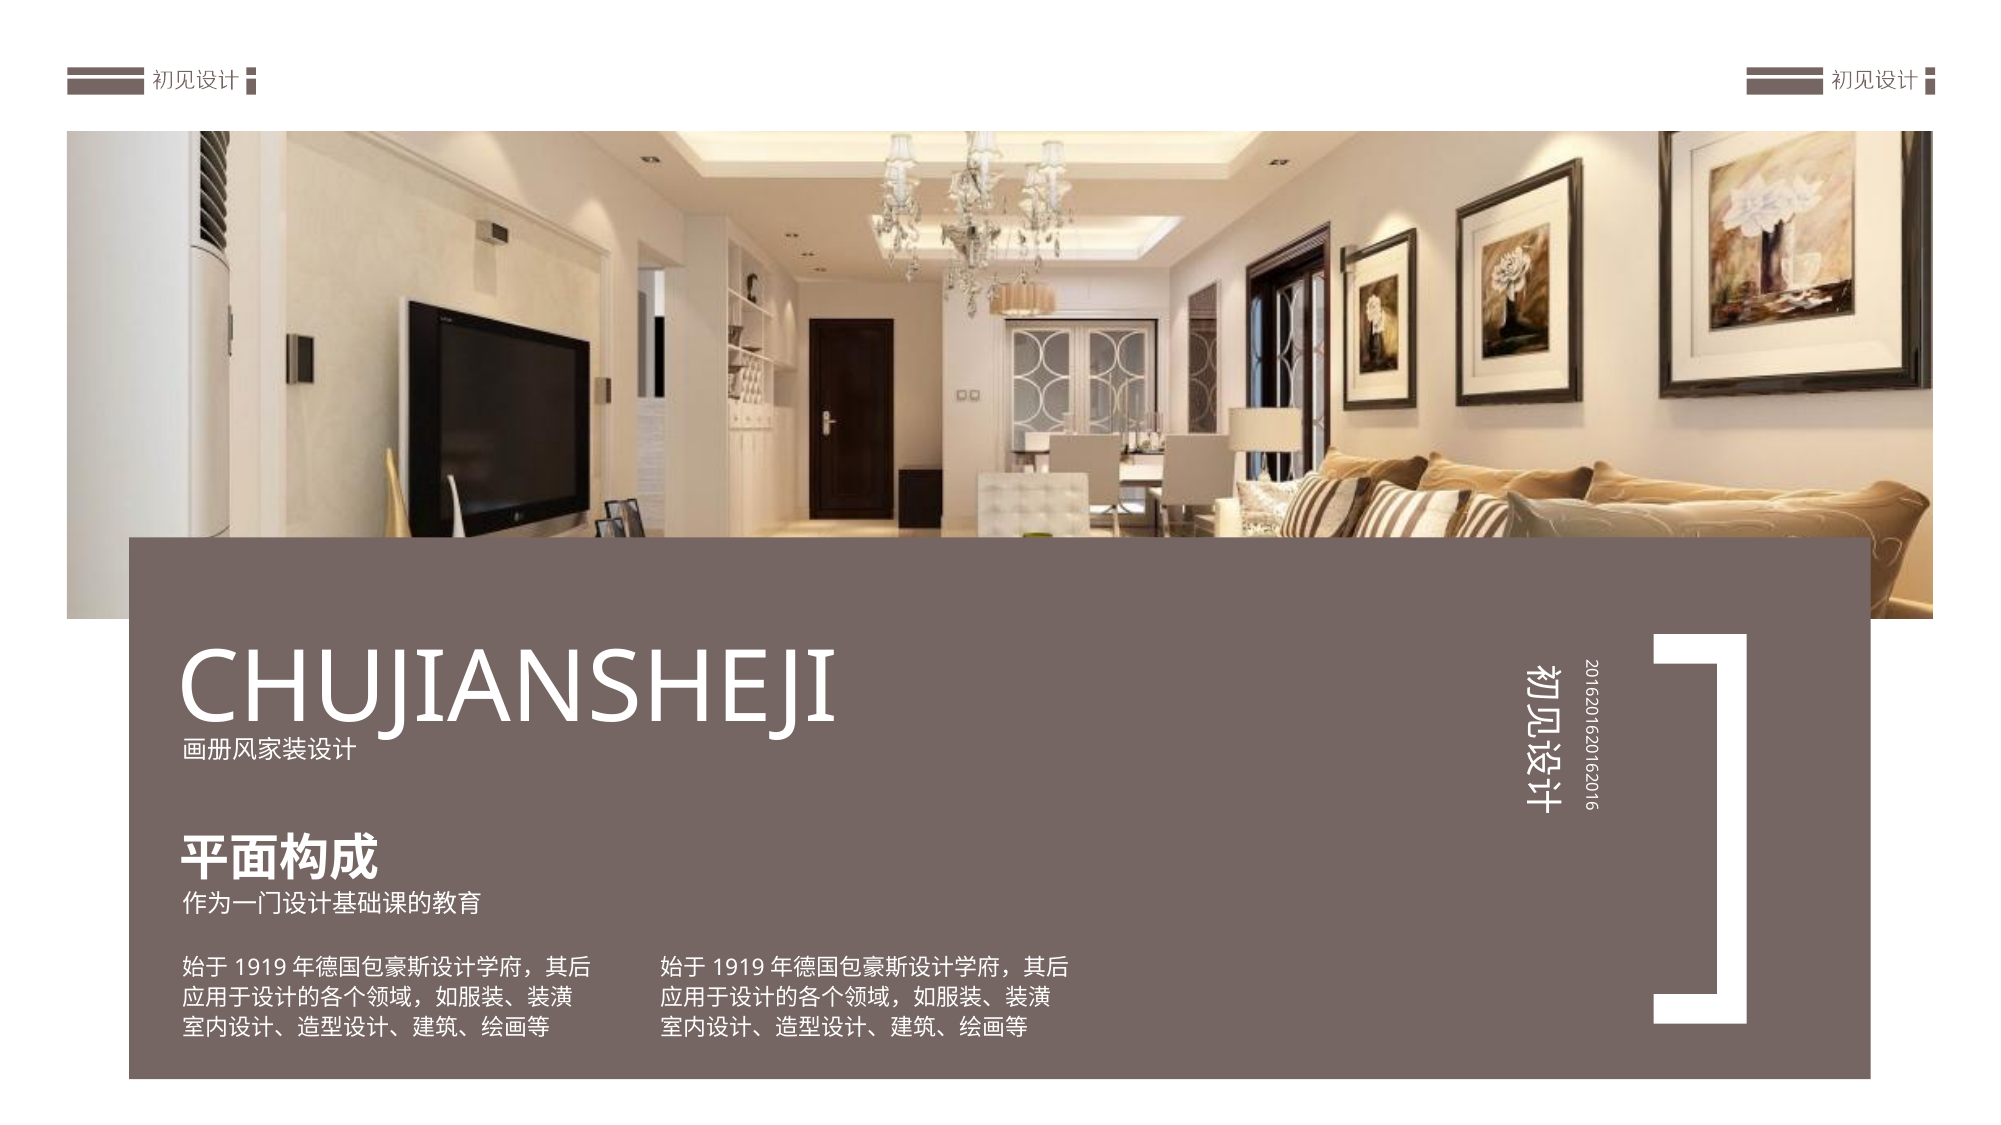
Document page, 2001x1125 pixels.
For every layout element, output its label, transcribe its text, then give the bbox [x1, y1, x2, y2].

picture [66, 131, 1933, 619]
text_box [1653, 633, 1748, 1025]
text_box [1746, 67, 1936, 95]
text_box 初见设计 [1499, 650, 1575, 903]
text_box 2016201620162016 [1575, 644, 1611, 1018]
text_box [67, 67, 256, 95]
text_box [161, 613, 1091, 1049]
text_box [128, 619, 1872, 1080]
